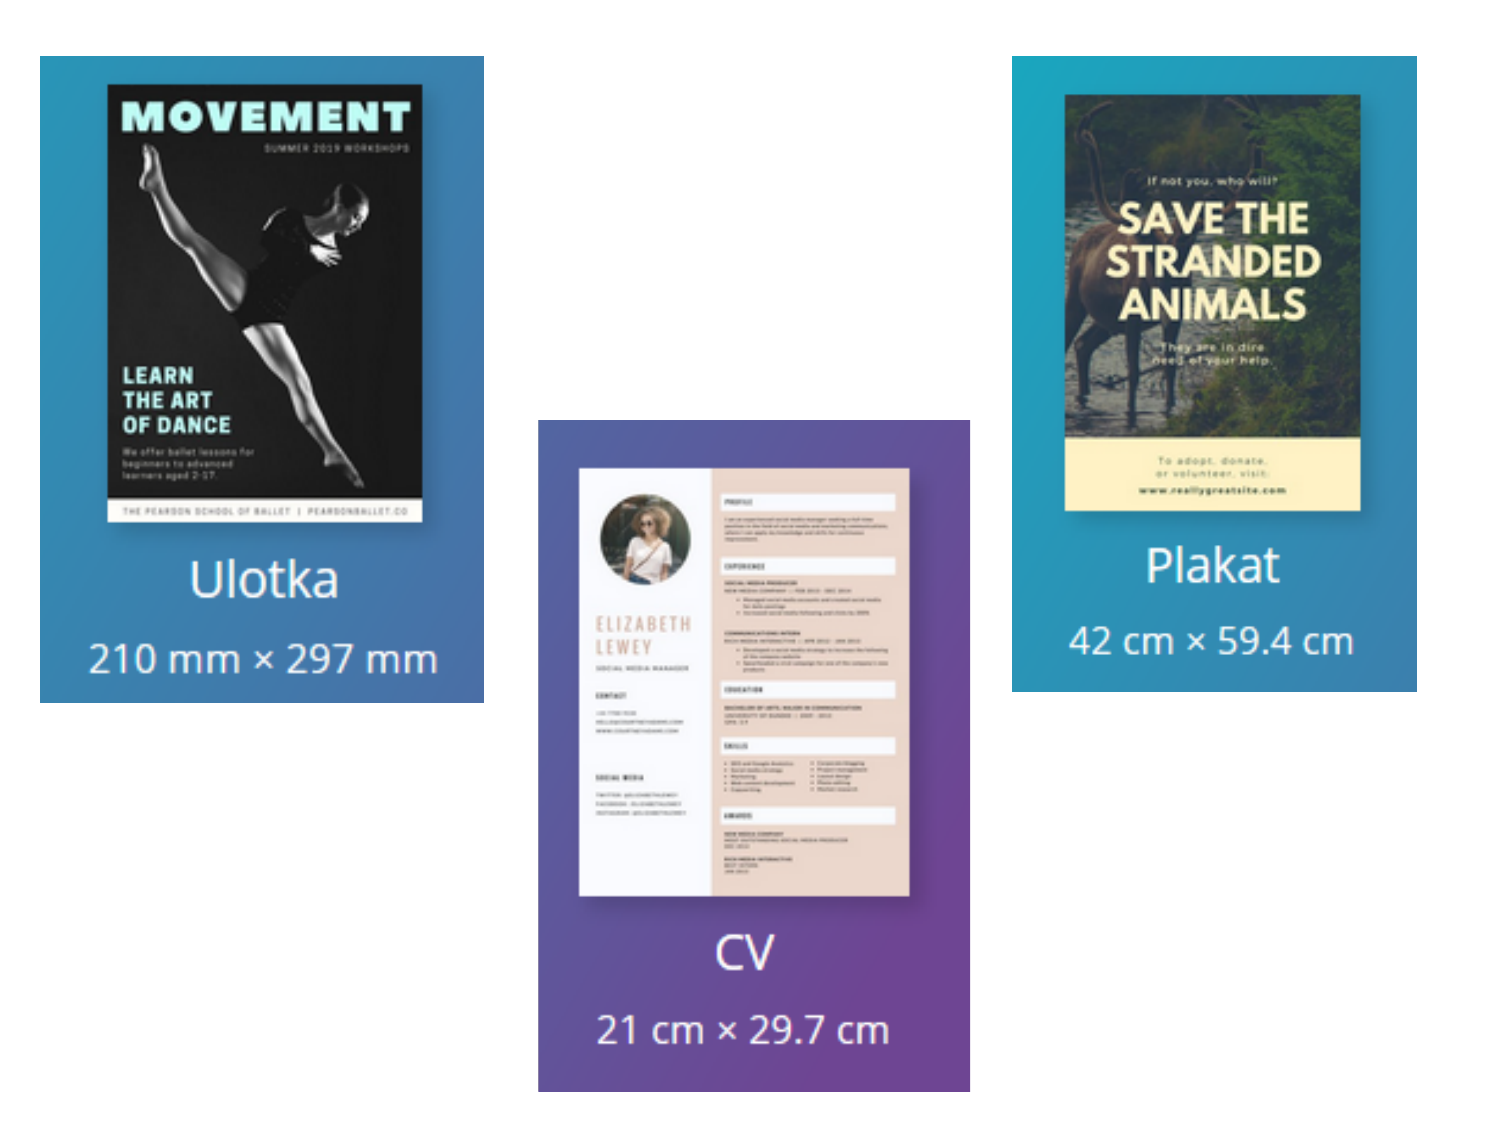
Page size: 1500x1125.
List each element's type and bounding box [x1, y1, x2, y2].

picture [538, 419, 971, 1092]
picture [40, 56, 484, 704]
picture [1011, 56, 1418, 692]
